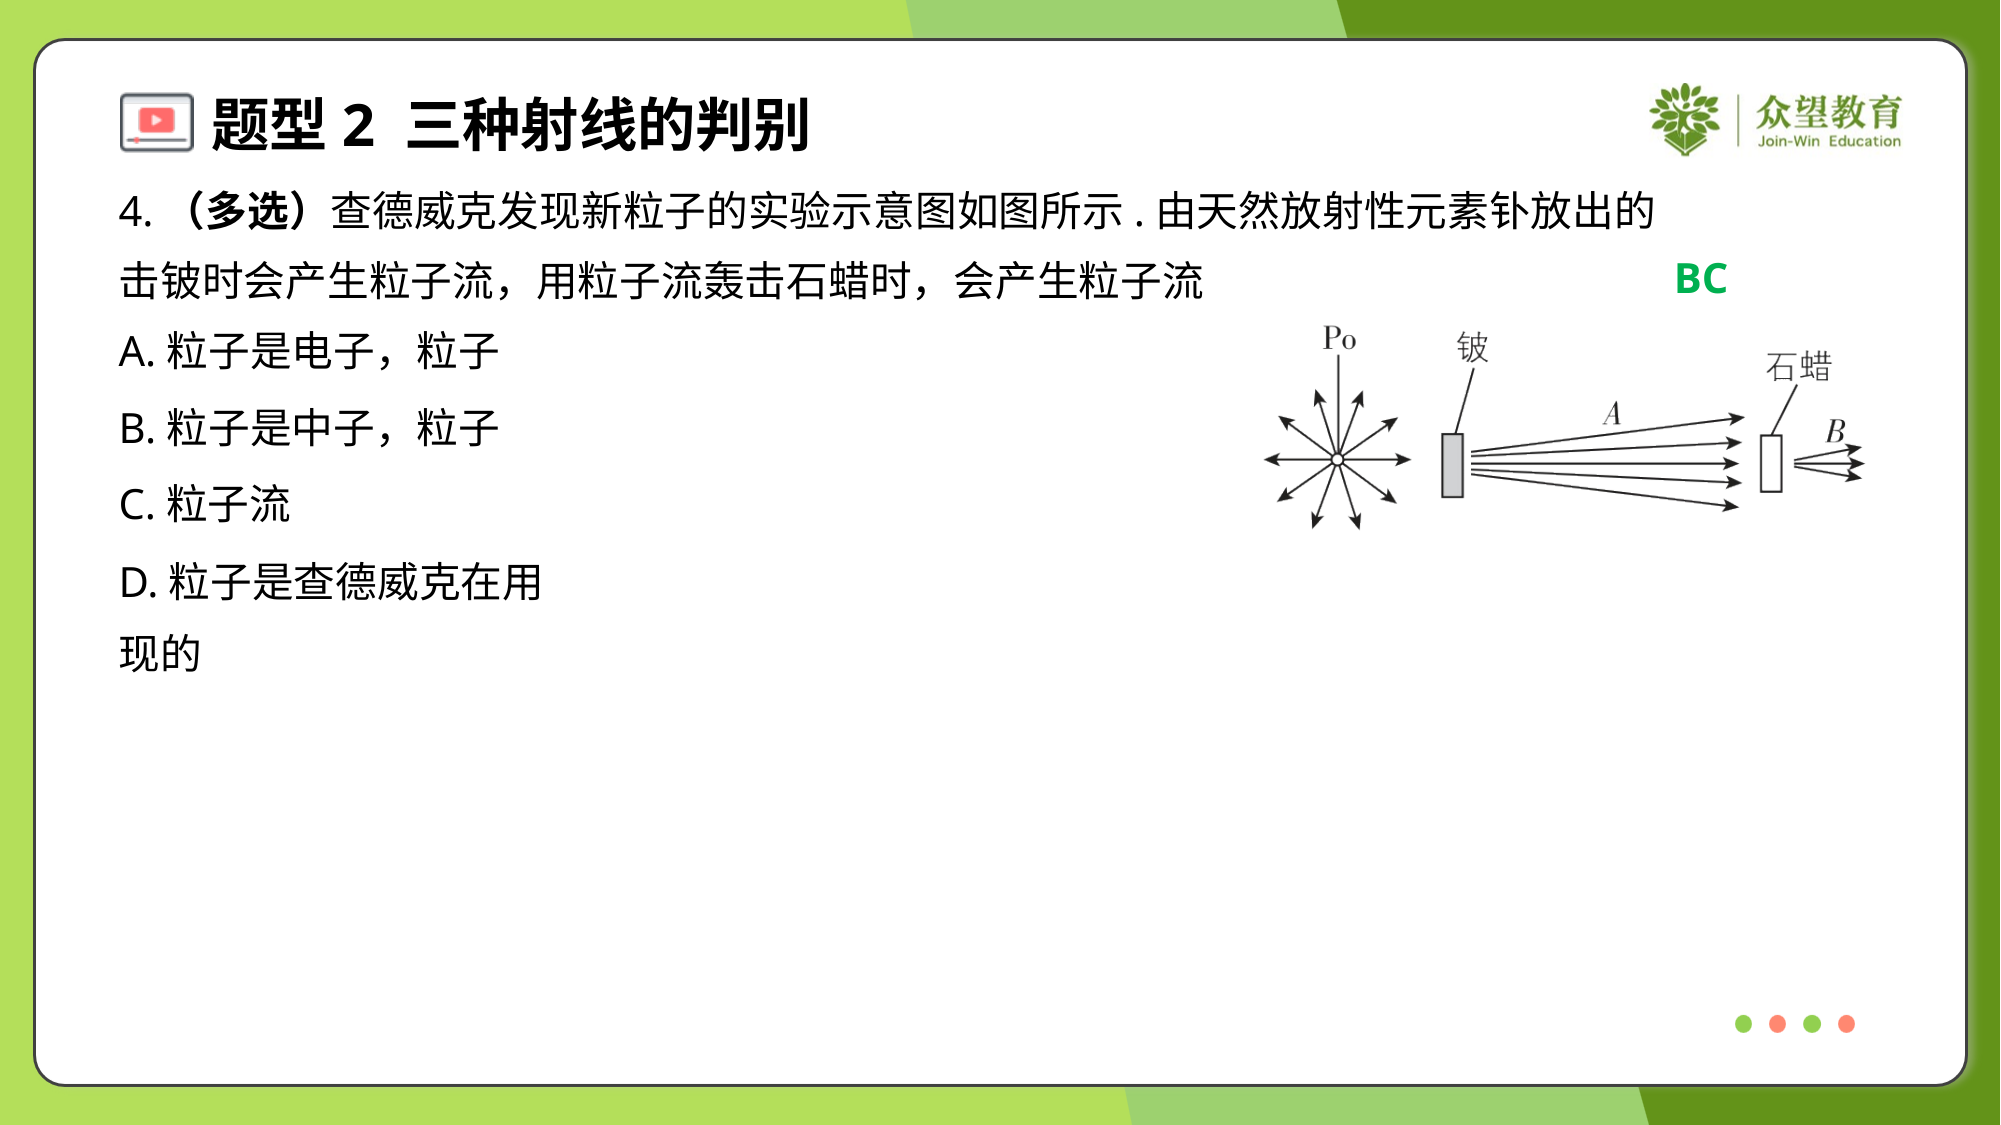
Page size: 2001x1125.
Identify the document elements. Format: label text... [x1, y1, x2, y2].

picture [0, 0, 2000, 1125]
text_box BC [1657, 231, 1745, 296]
